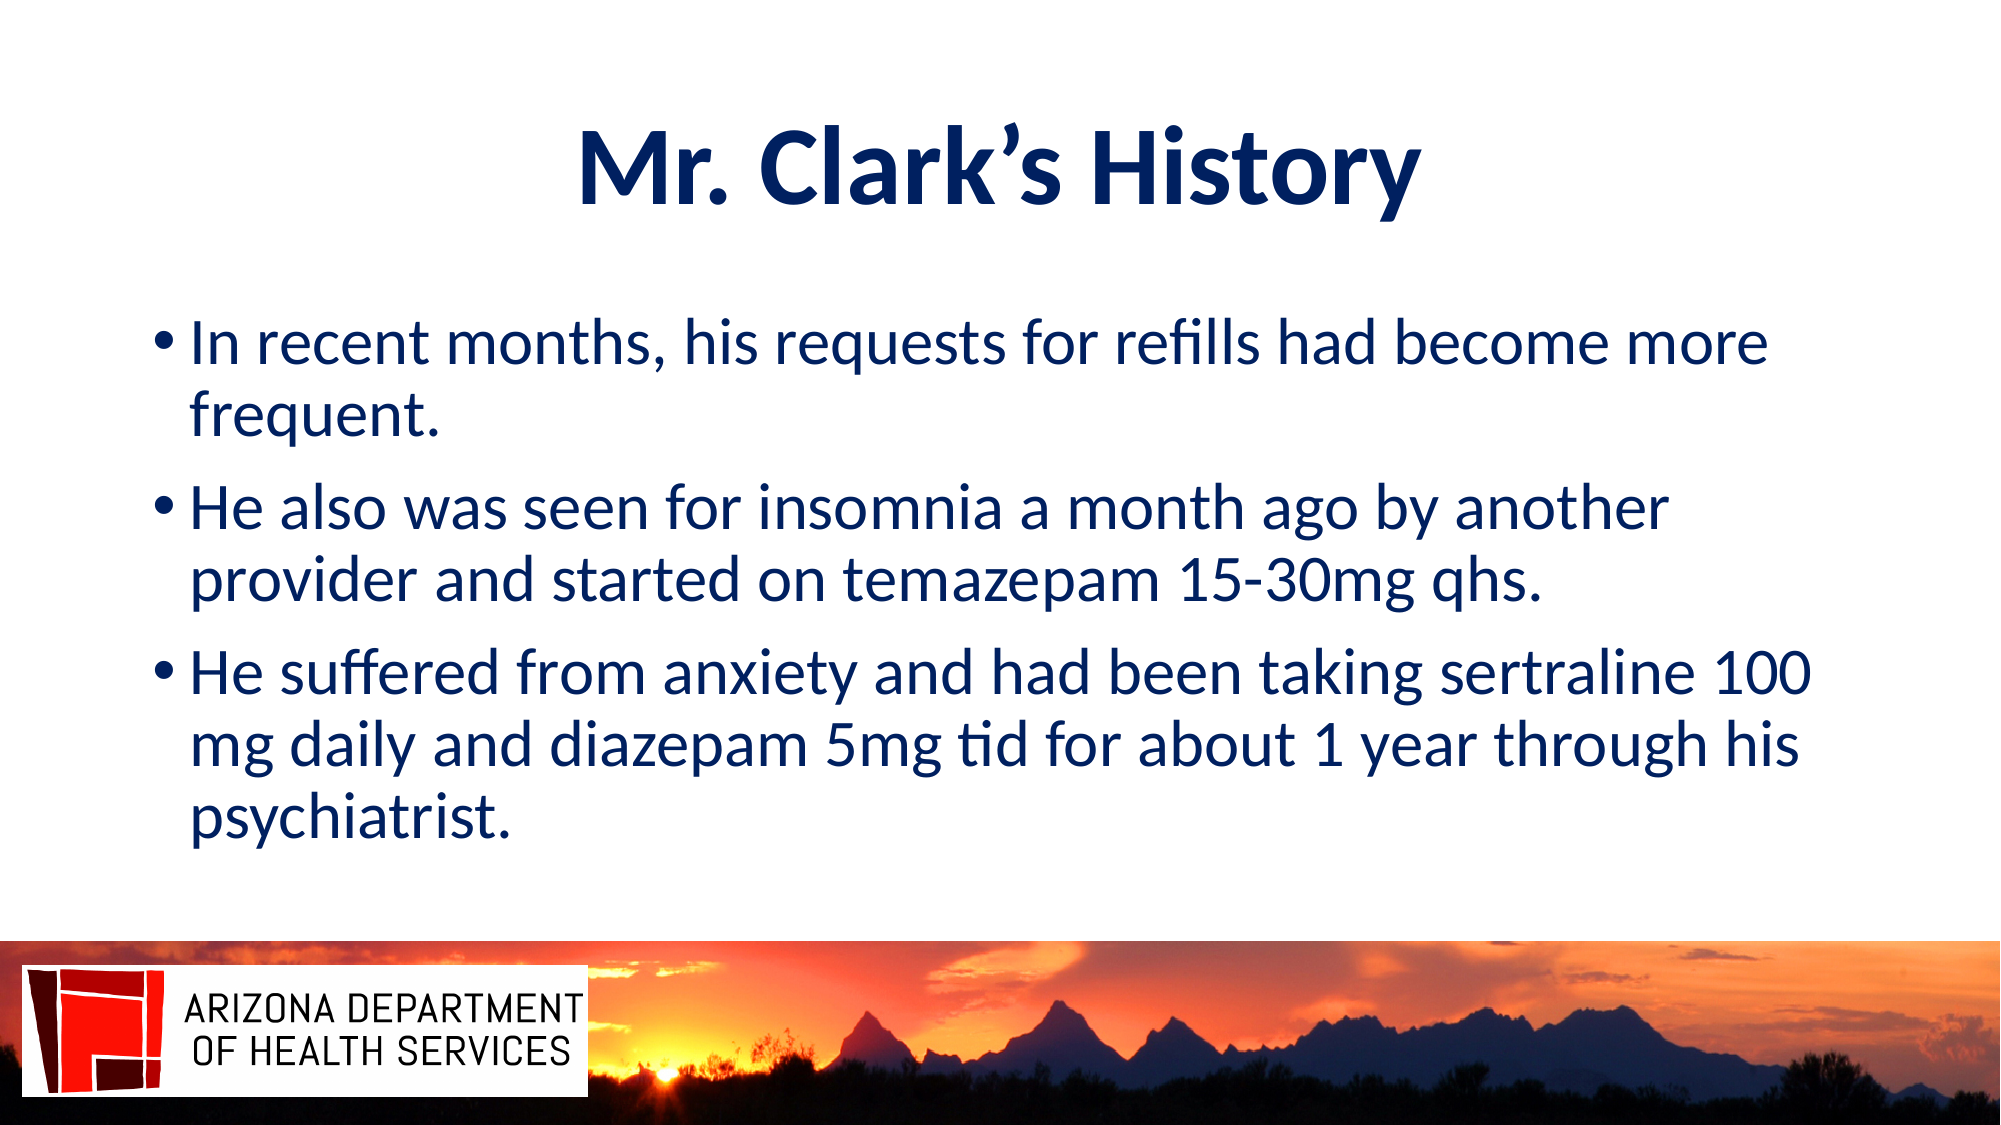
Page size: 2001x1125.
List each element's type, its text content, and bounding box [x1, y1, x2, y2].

title Mr. Clark’s History [137, 59, 1863, 278]
picture [0, 941, 2000, 1125]
list In recent months, his requests for refills had become more frequent. He also was seen for insomnia a month ago by another provider and started on temazepam 15-30mg qhs. He suffered from anxiety and had been taking sertraline 100 mg daily and diazepam 5mg tid for about 1 year through his psychiatrist. [137, 299, 1863, 938]
